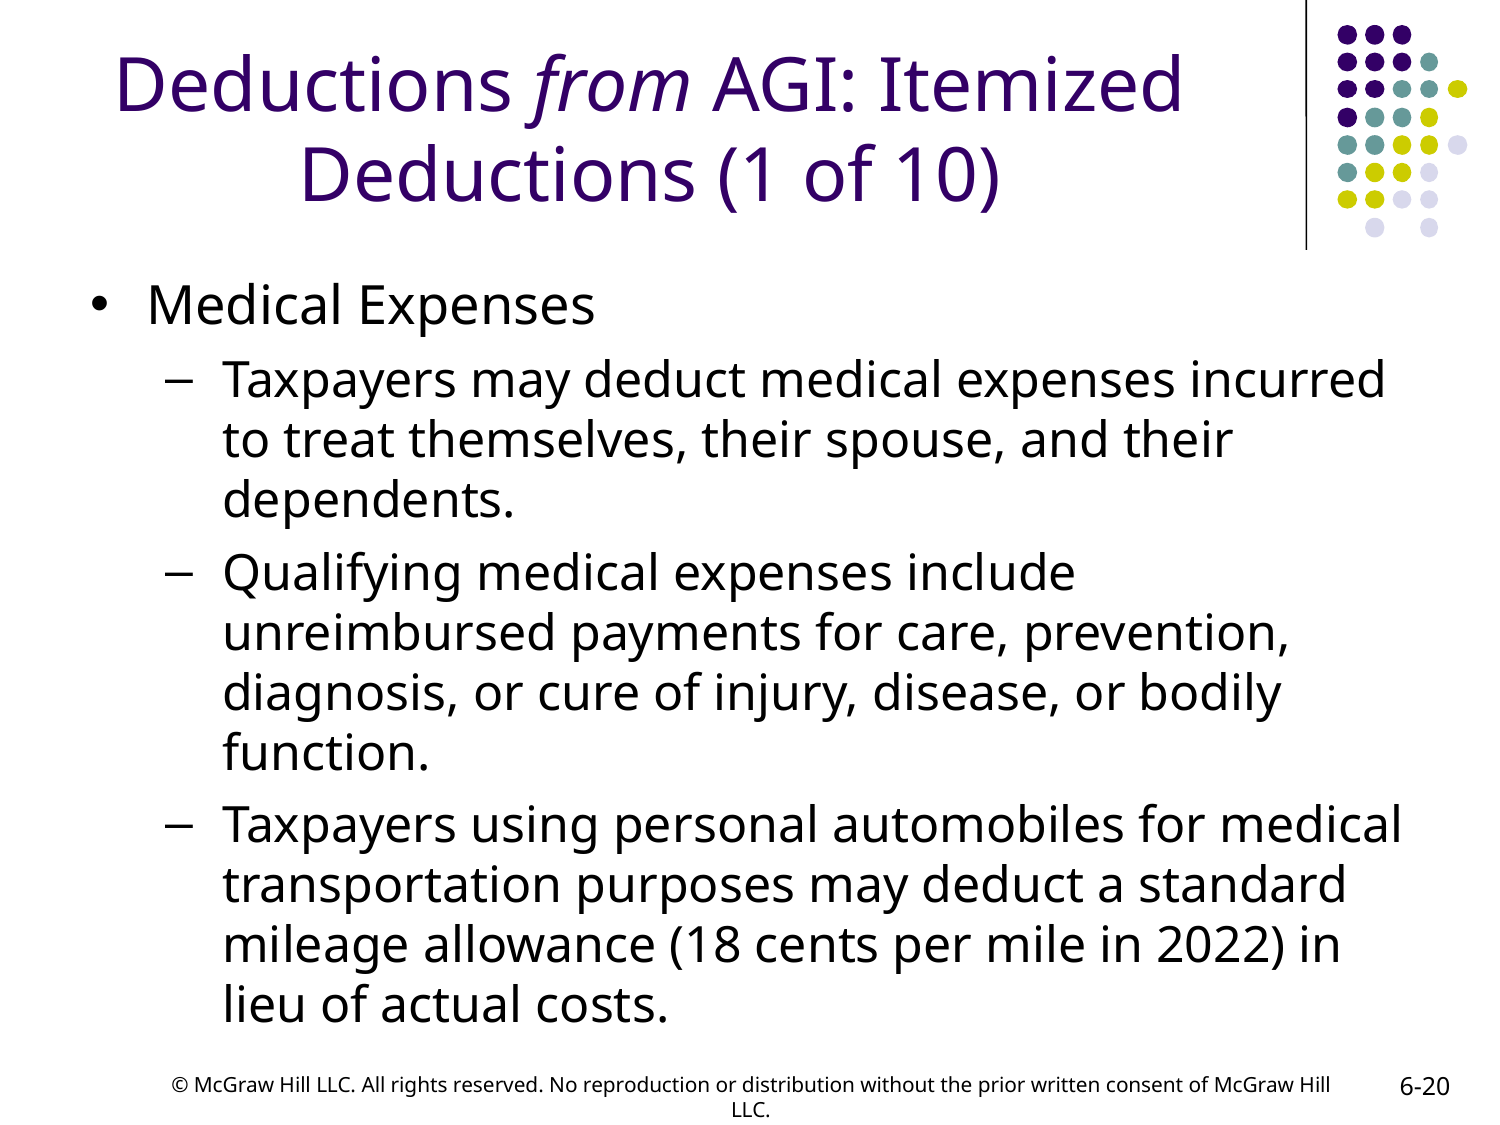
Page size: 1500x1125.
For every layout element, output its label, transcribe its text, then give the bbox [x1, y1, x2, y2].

list Medical Expenses Taxpayers may deduct medical expenses incurred to treat themselves, their spouse, and their dependents. Qualifying medical expenses include unreimbursed payments for care, prevention, diagnosis, or cure of injury, disease, or bodily function. Taxpayers using personal automobiles for medical transportation purposes may deduct a standard mileage allowance (18 cents per mile in 2022) in lieu of actual costs. [75, 262, 1425, 1050]
title Deductions from AGI: Itemized Deductions (1 of 10) [25, 24, 1275, 228]
